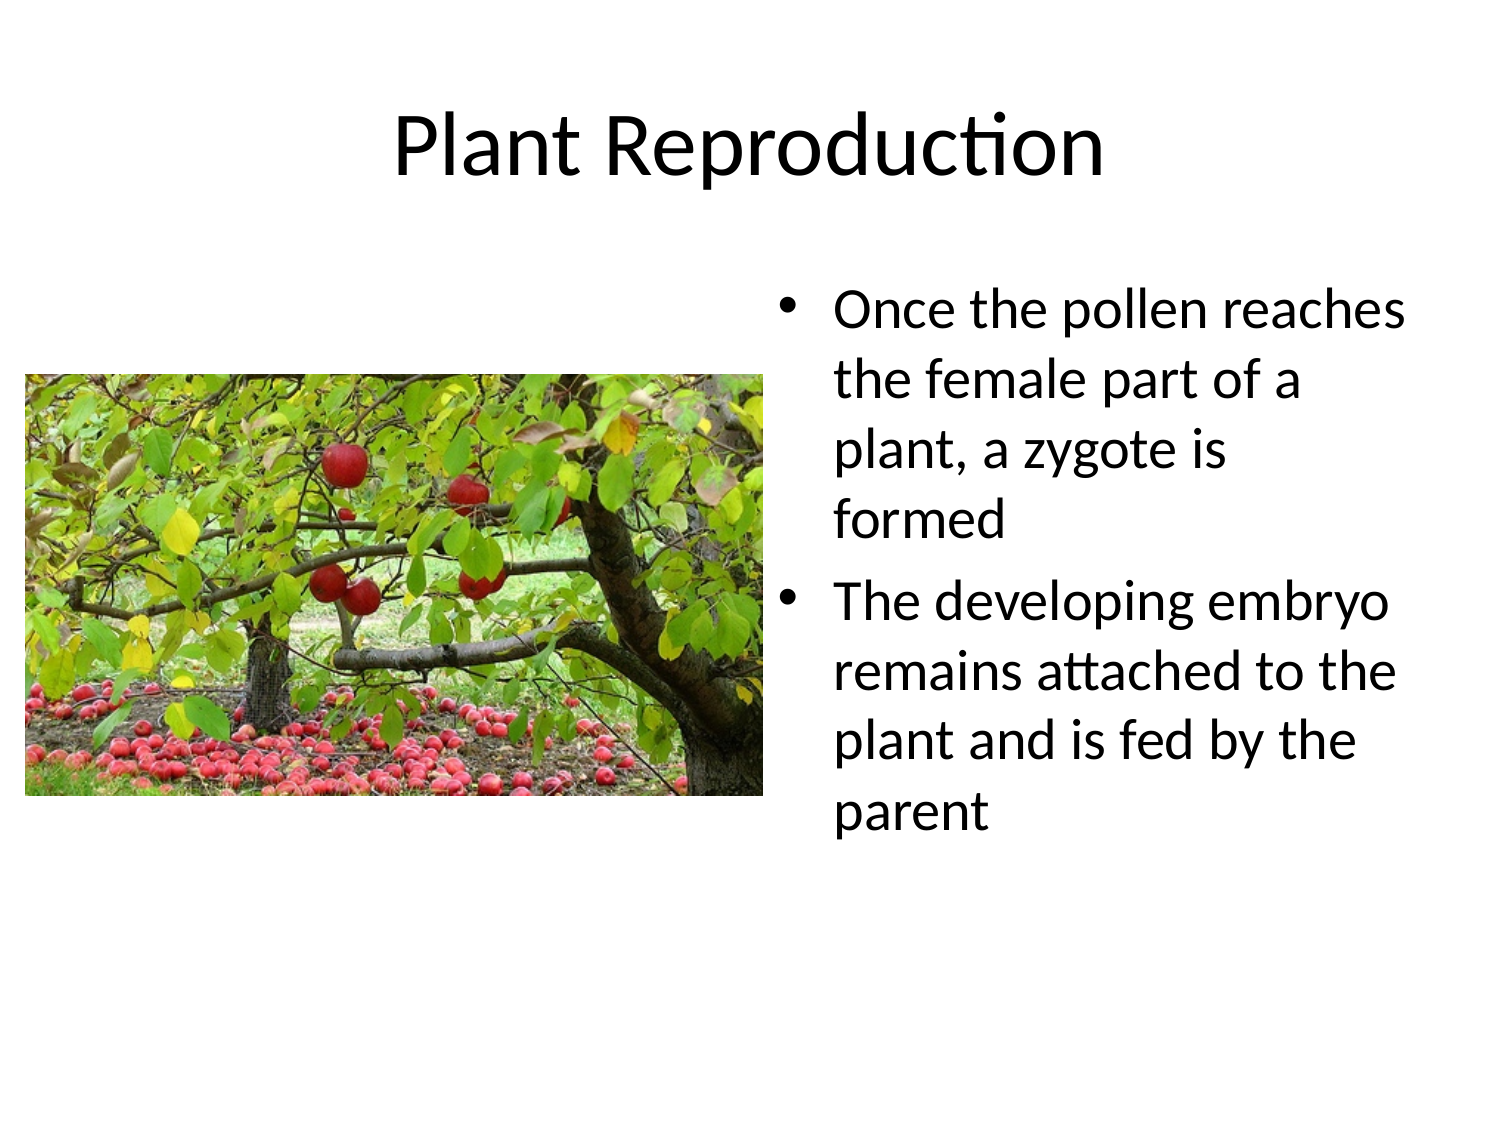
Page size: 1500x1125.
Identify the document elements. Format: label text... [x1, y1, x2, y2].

picture [25, 374, 764, 796]
list Once the pollen reaches the female part of a plant, a zygote is formed The developing embryo remains attached to the plant and is fed by the parent [762, 262, 1425, 1005]
title Plant Reproduction [75, 45, 1425, 233]
